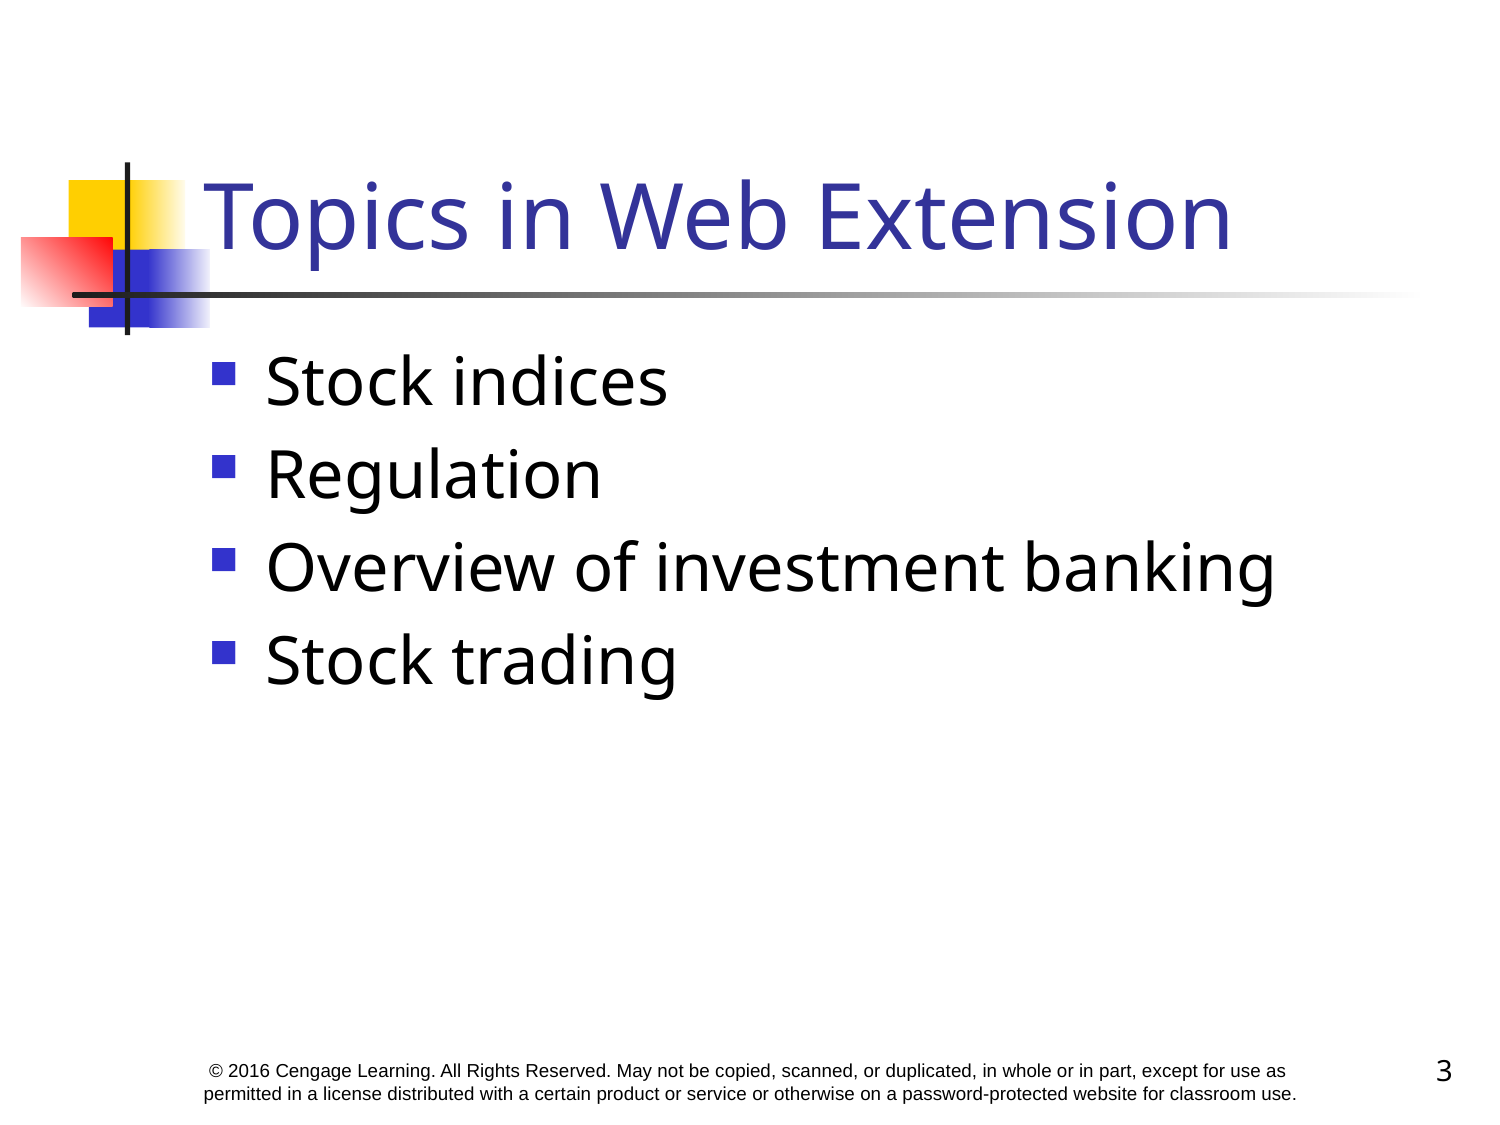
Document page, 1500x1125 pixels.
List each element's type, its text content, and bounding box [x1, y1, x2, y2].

slide_number 3 [1154, 1023, 1468, 1100]
title Topics in Web Extension [188, 34, 1468, 276]
list Stock indices Regulation Overview of investment banking Stock trading [193, 330, 1470, 1007]
